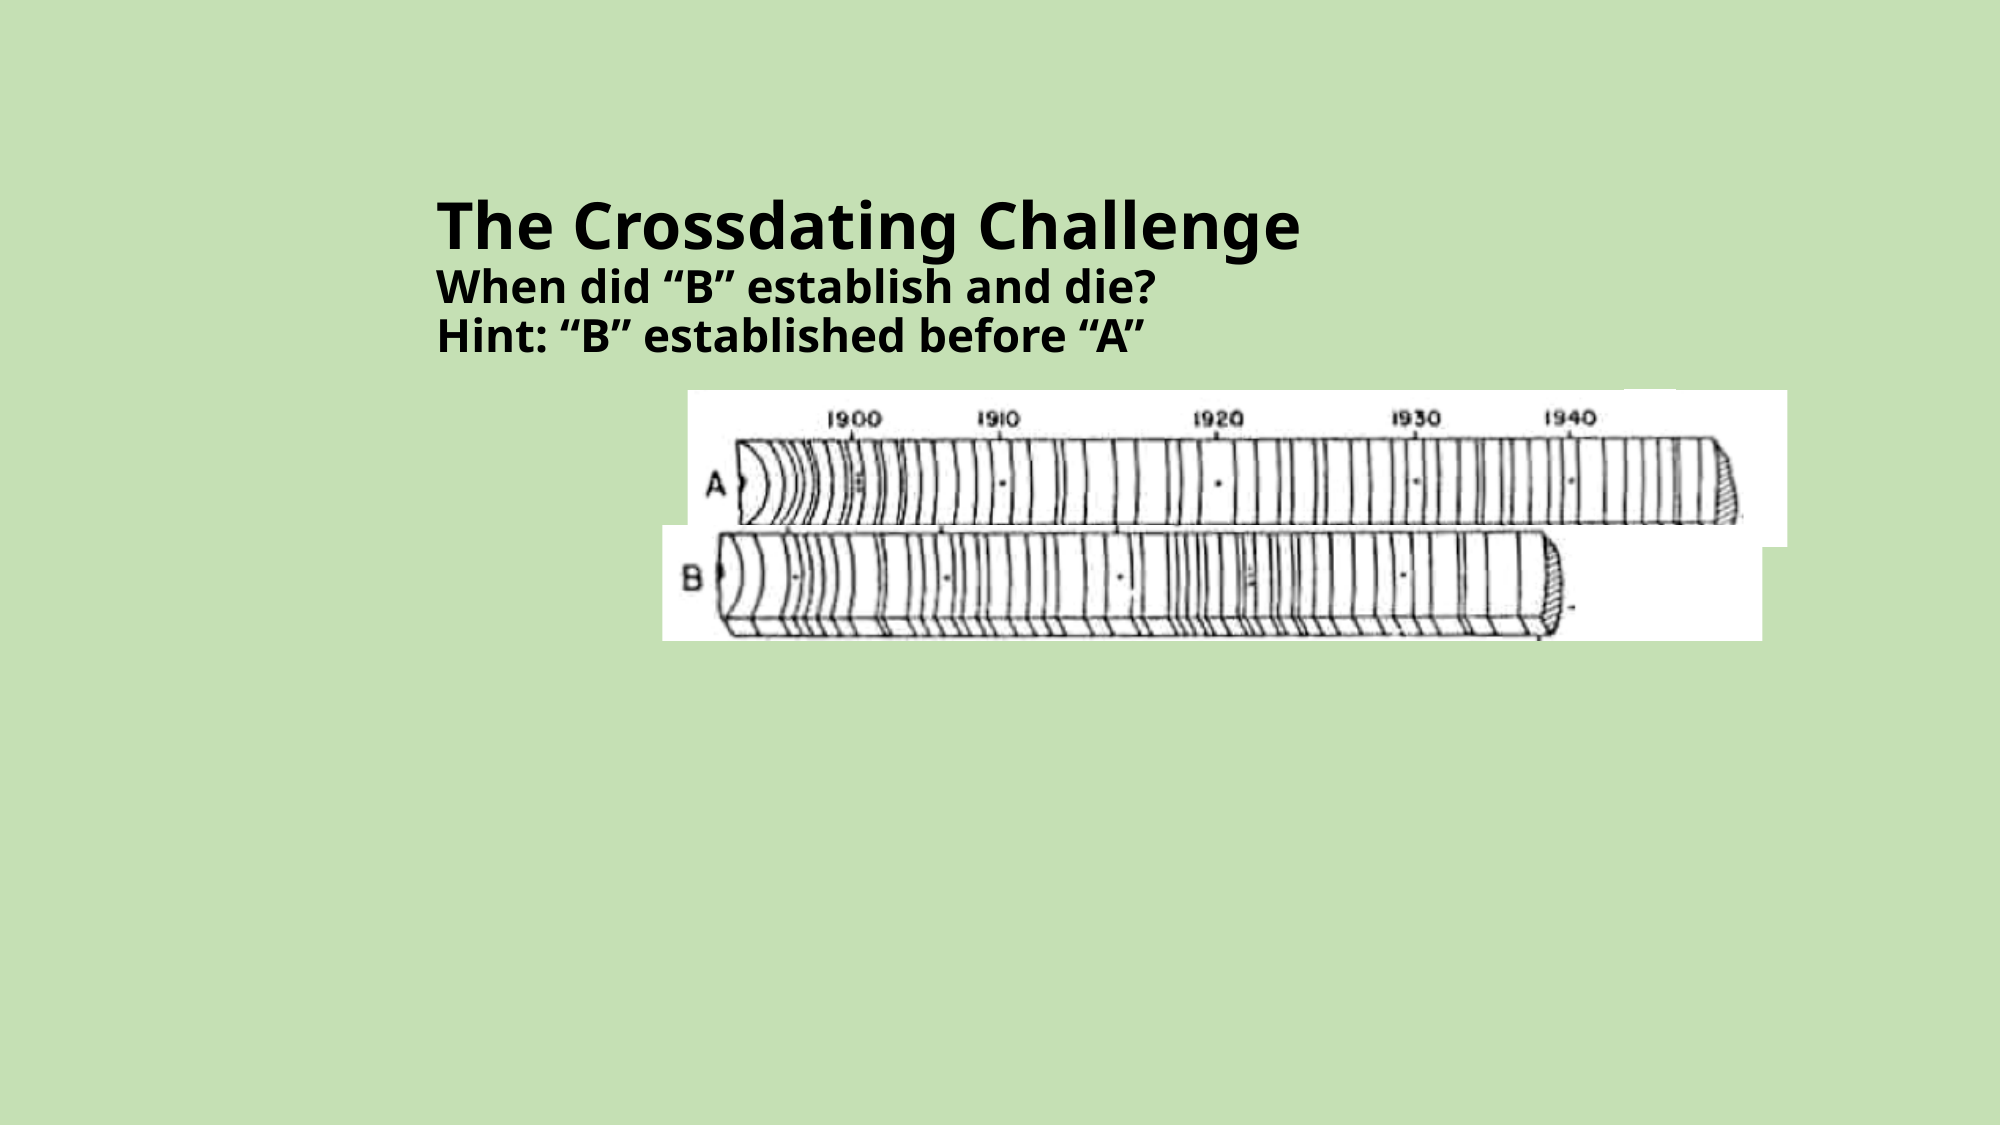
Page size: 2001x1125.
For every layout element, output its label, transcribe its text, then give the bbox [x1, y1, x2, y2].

picture [662, 390, 1788, 641]
title The Crossdating Challenge When did “B” establish and die? Hint: “B” established before “A” [421, 184, 1625, 372]
